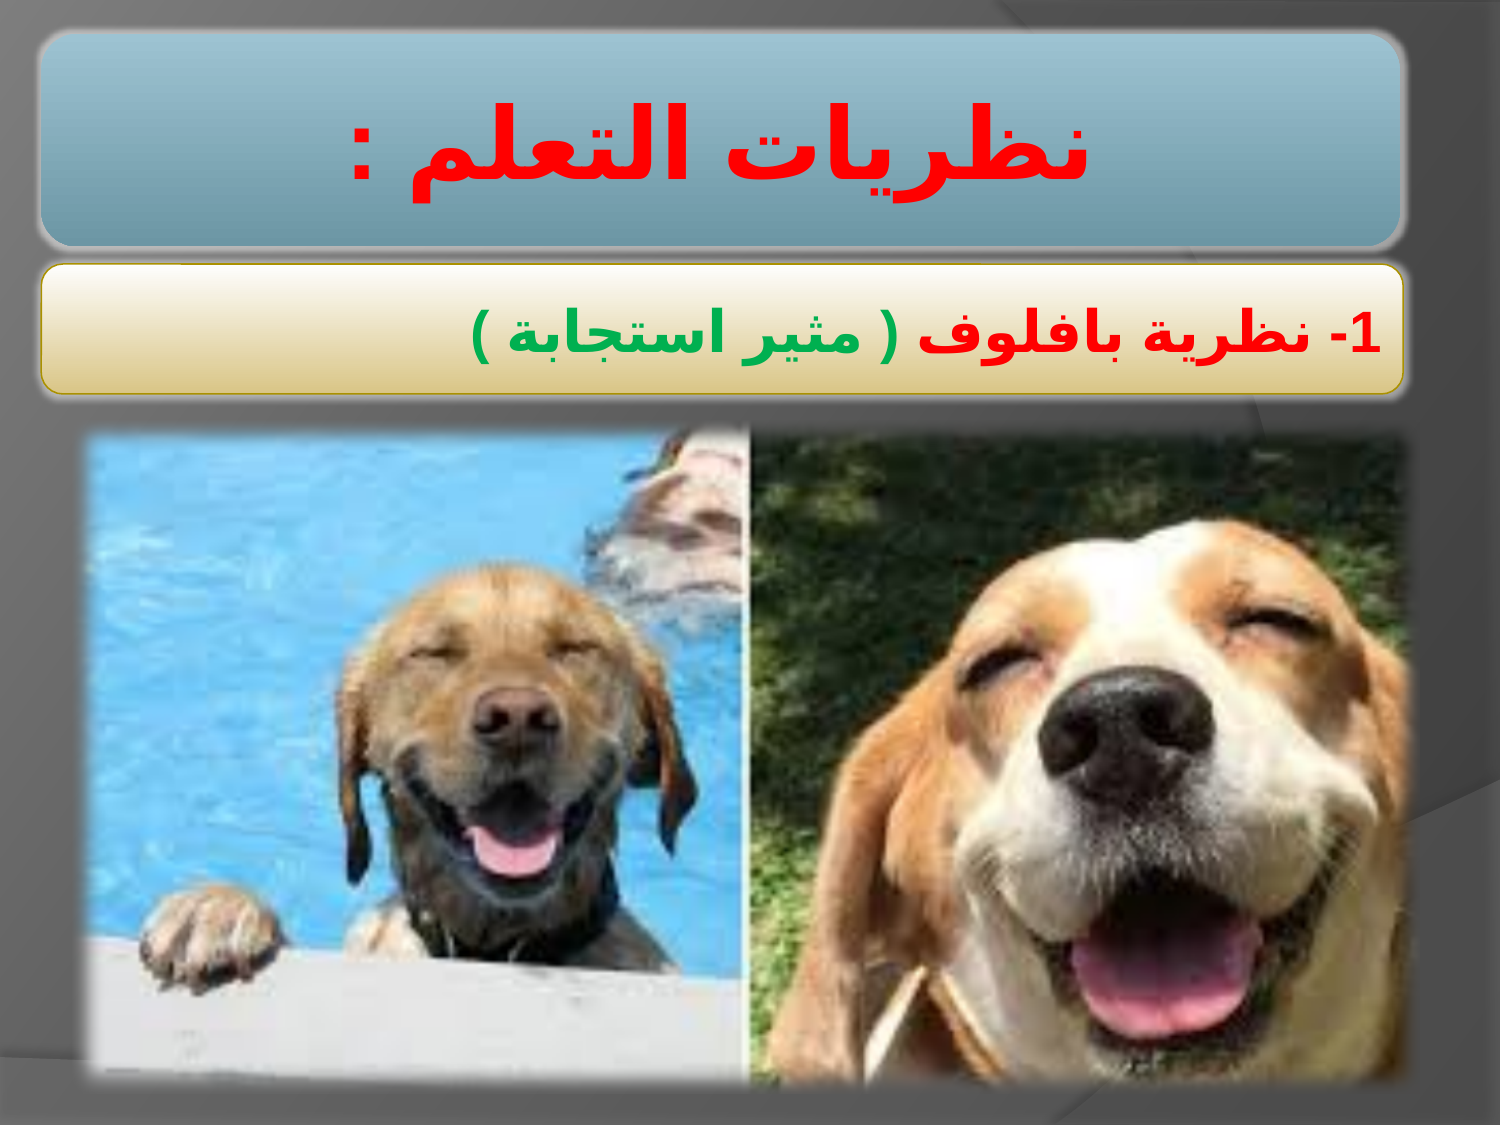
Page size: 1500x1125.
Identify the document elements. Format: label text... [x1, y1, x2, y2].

picture [72, 420, 1420, 1095]
text_box نظريات التعلم : [41, 33, 1400, 247]
text_box 1- نظرية بافلوف ( مثير استجابة ) [40, 263, 1404, 395]
